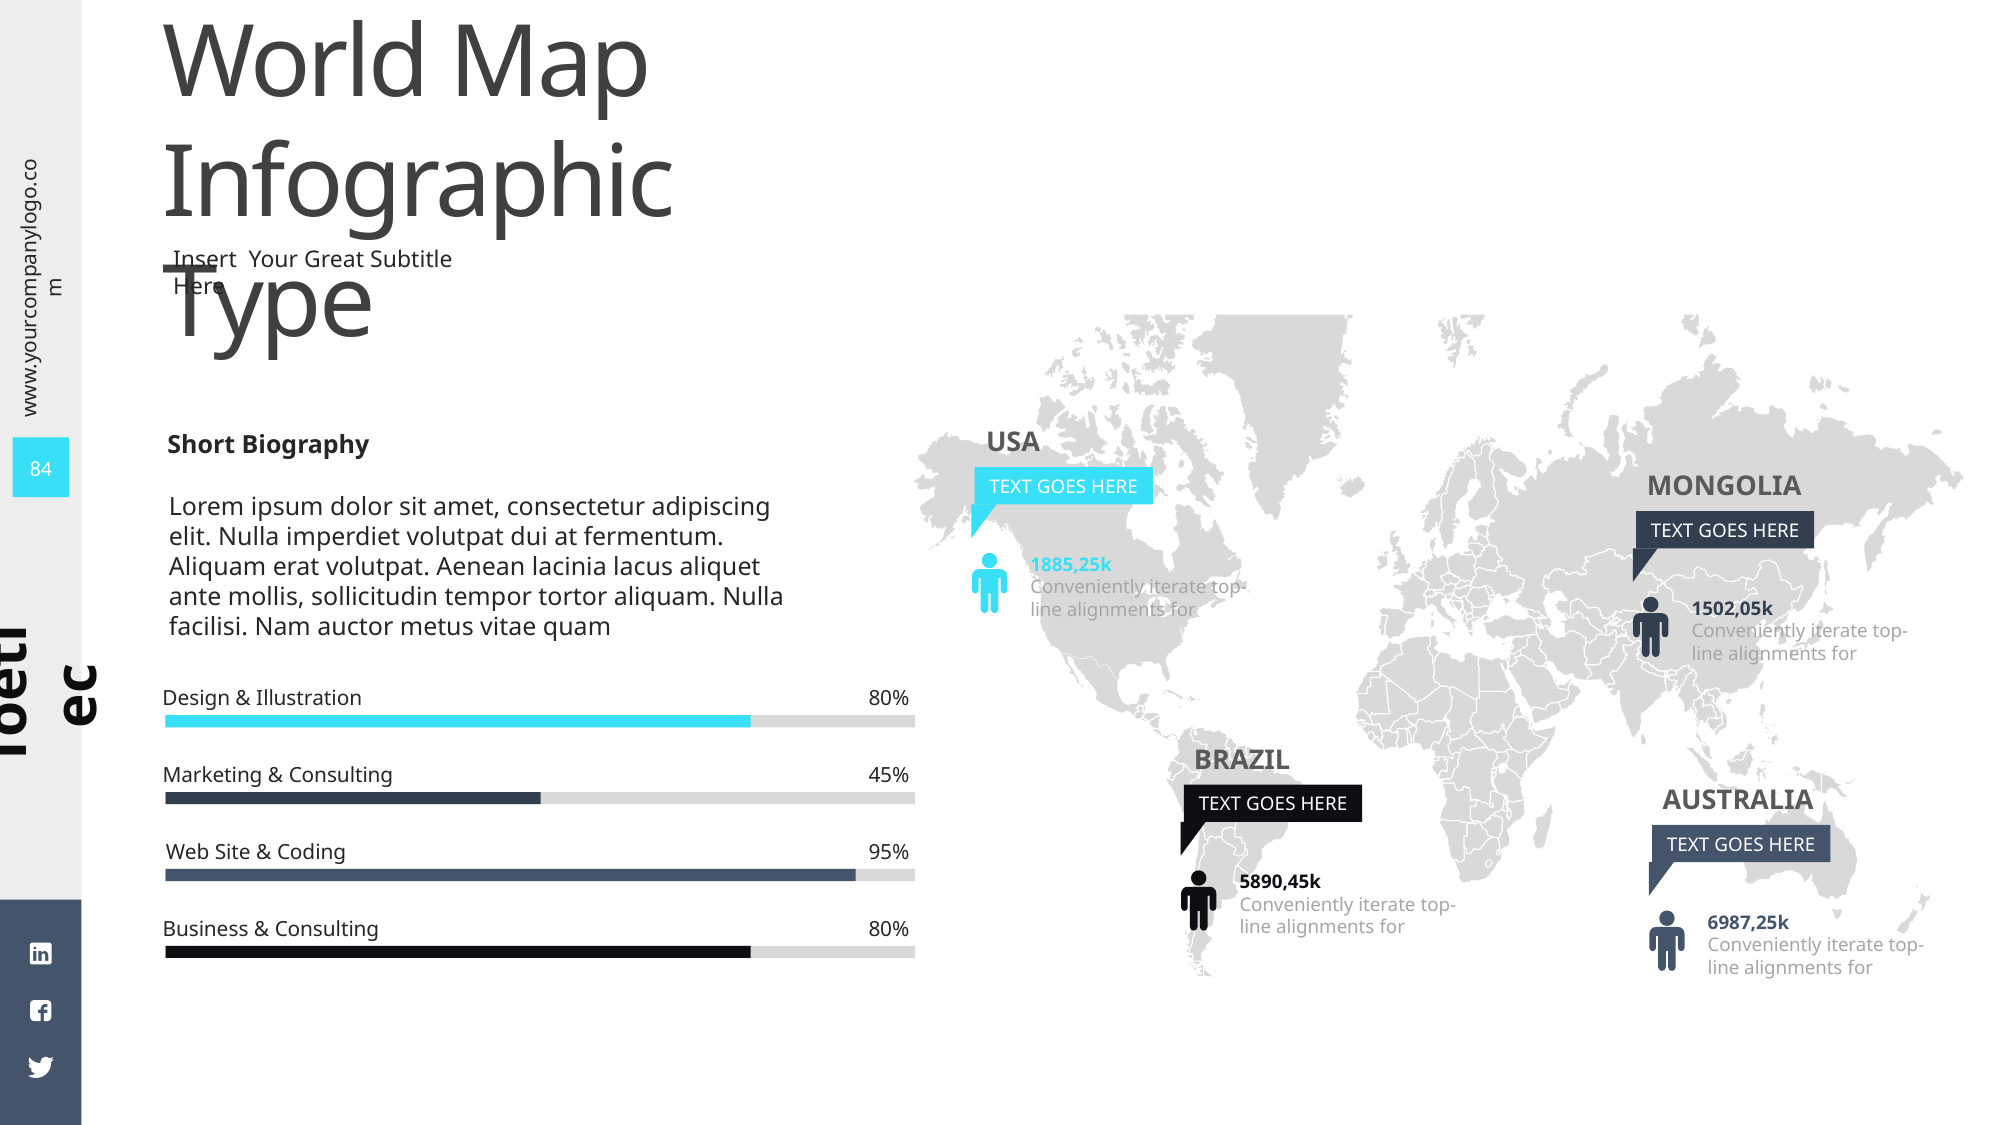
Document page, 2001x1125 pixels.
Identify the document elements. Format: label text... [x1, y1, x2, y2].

text_box Design & Illustration [147, 677, 377, 717]
text_box World Map Infographic Type [147, 116, 891, 236]
text_box 80% [853, 677, 912, 717]
text_box 80% [853, 907, 912, 948]
text_box 45% [853, 754, 912, 794]
text_box 95% [853, 831, 912, 871]
text_box Business & Consulting [147, 907, 394, 948]
text_box [752, 945, 912, 959]
text_box [165, 791, 542, 805]
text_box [1632, 511, 1818, 583]
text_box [912, 314, 1967, 978]
text_box [165, 945, 752, 959]
text_box Insert Your Great Subtitle Here [158, 237, 512, 307]
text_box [1648, 824, 1834, 896]
text_box Web Site & Coding [151, 831, 361, 871]
text_box Lorem ipsum dolor sit amet, consectetur adipiscing elit. Nulla imperdiet volutpat dui at fermentum. Aliquam erat volutpat. Aenean lacinia lacus aliquet ante mollis, sollicitudin tempor tortor aliquam. Nulla facilisi. Nam auctor metus vitae quam [154, 482, 810, 648]
text_box Marketing & Consulting [147, 754, 408, 794]
text_box [857, 871, 912, 882]
text_box [165, 868, 857, 882]
text_box Short Biography [152, 409, 437, 478]
slide_number 84 [12, 437, 69, 498]
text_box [1180, 784, 1366, 856]
text_box 6987,25k Conveniently iterate top-line alignments for [1692, 978, 1953, 986]
text_box [542, 791, 912, 805]
text_box [752, 714, 912, 728]
text_box [165, 714, 752, 728]
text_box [971, 467, 1157, 539]
